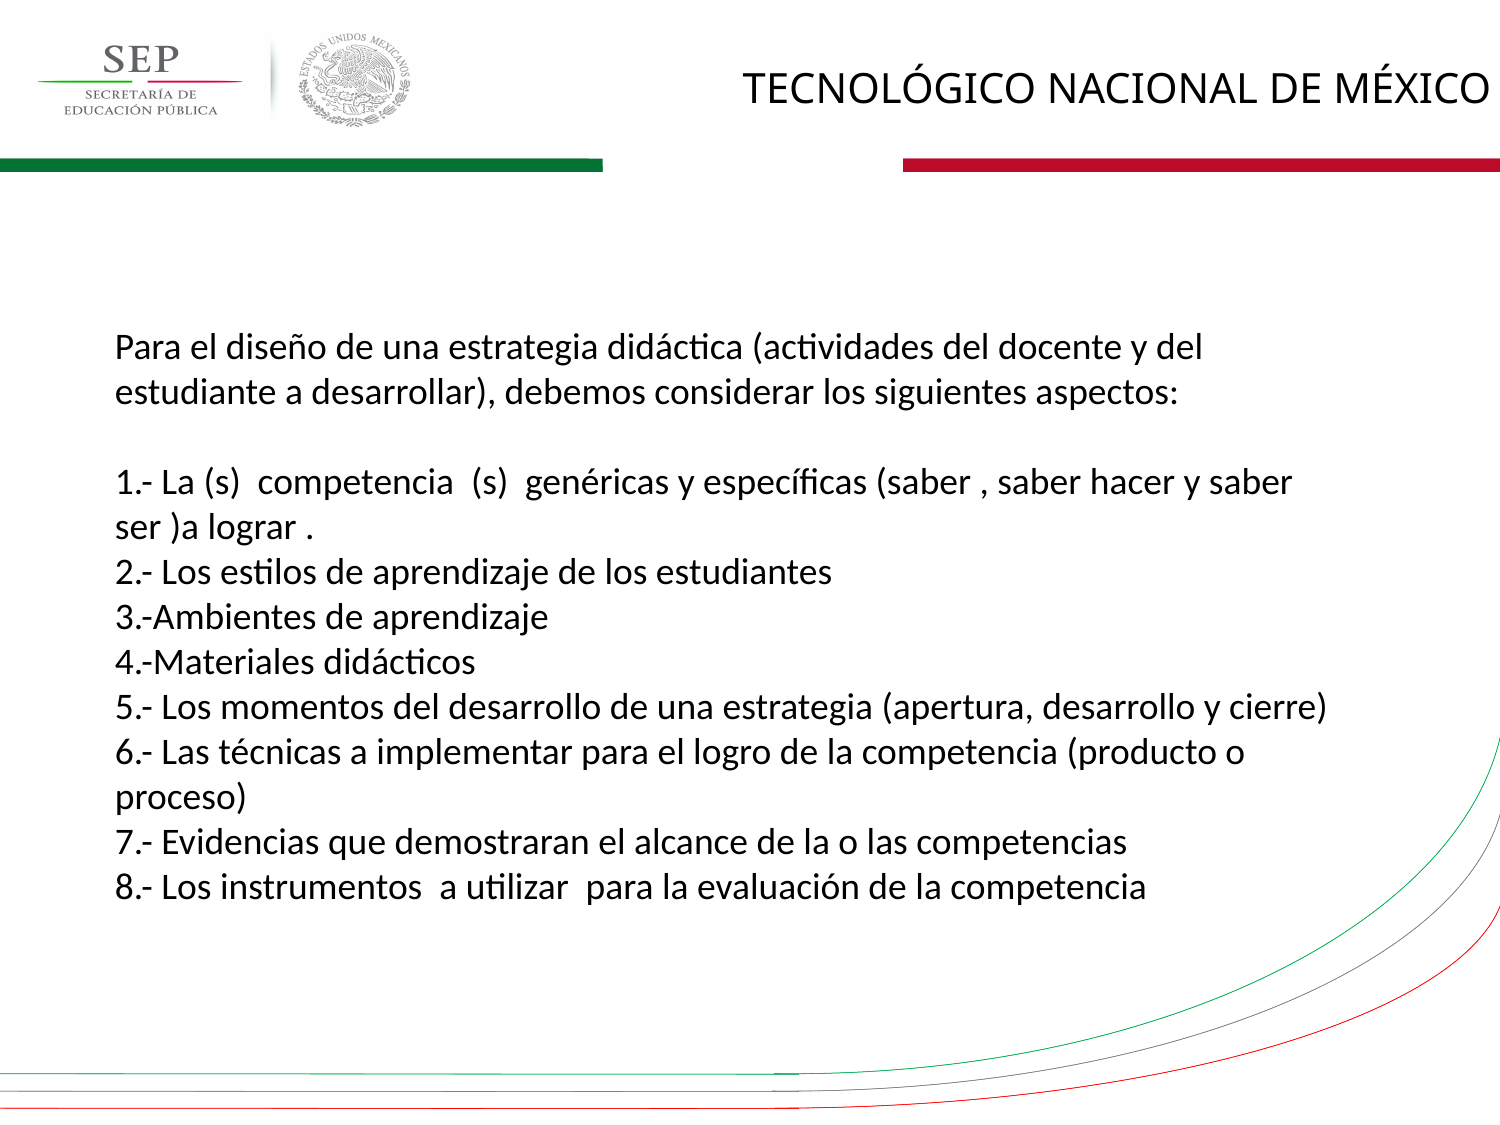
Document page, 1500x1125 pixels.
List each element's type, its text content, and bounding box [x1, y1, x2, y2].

text_box Para el diseño de una estrategia didáctica (actividades del docente y del estudiante a desarrollar), debemos considerar los siguientes aspectos: 1.- La (s) competencia (s) genéricas y específicas (saber , saber hacer y saber ser )a lograr . 2.- Los estilos de aprendizaje de los estudiantes 3.-Ambientes de aprendizaje 4.-Materiales didácticos 5.- Los momentos del desarrollo de una estrategia (apertura, desarrollo y cierre) 6.- Las técnicas a implementar para el logro de la competencia (producto o proceso) 7.- Evidencias que demostraran el alcance de la o las competencias 8.- Los instrumentos a utilizar para la evaluación de la competencia [100, 314, 1365, 1005]
picture [0, 0, 443, 158]
